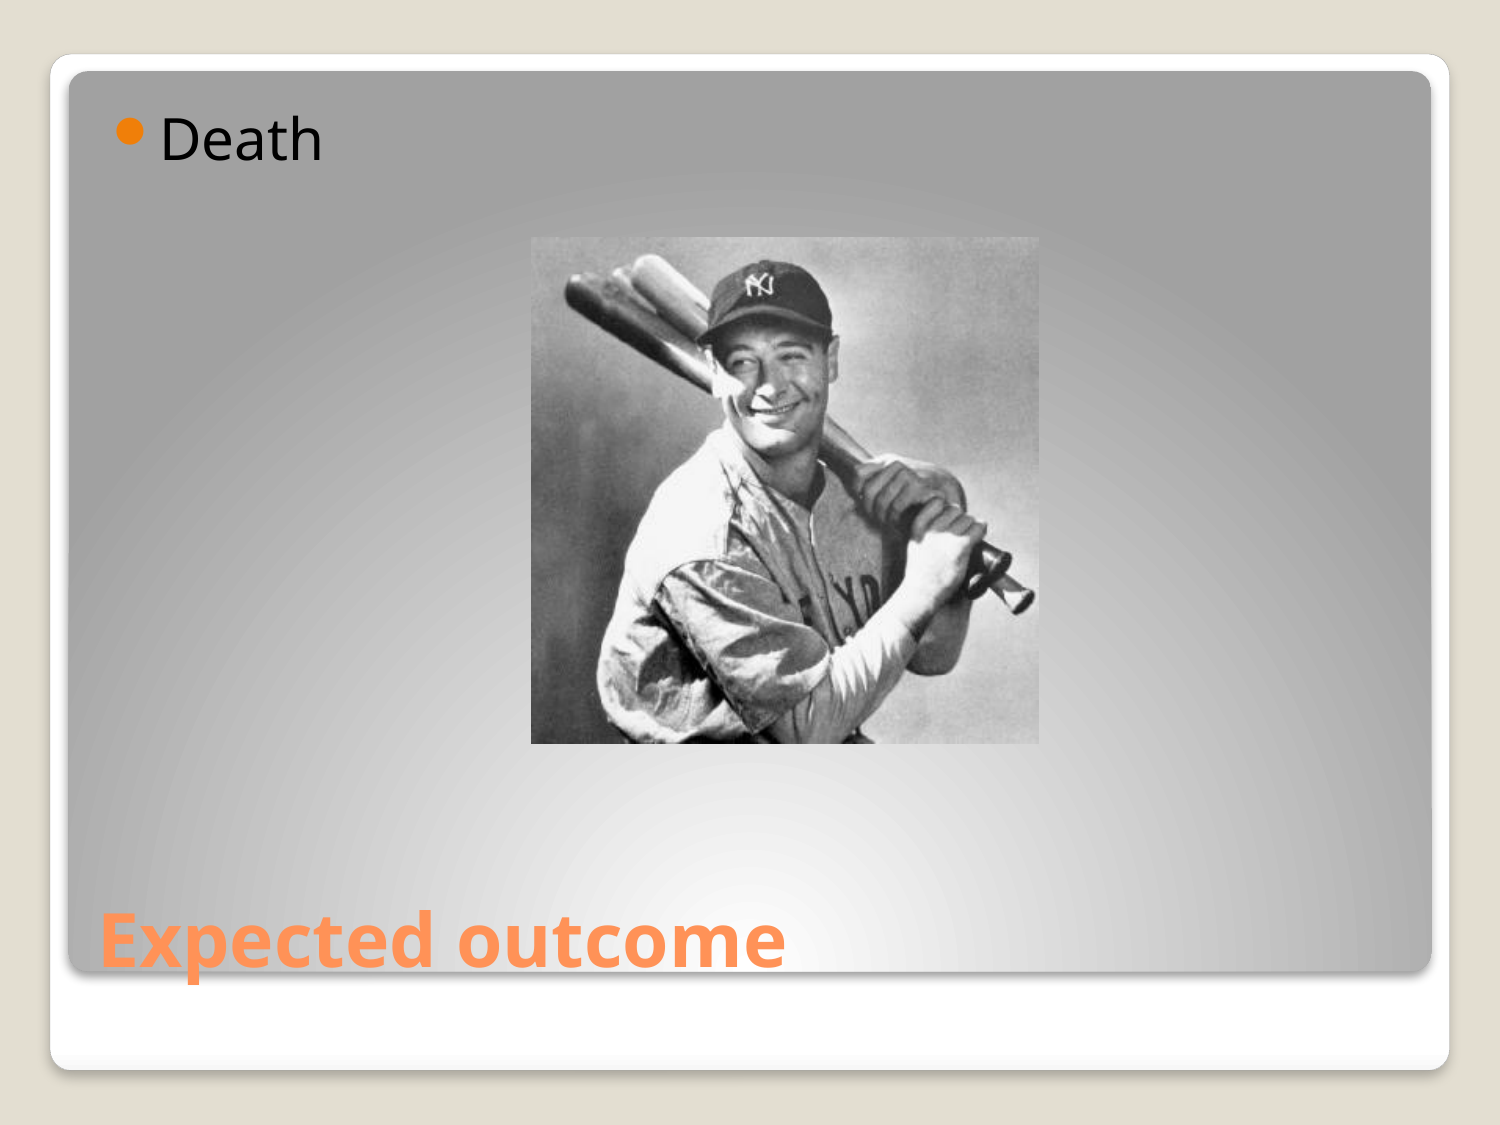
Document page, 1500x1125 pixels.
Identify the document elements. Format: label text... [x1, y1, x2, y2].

title Expected outcome [82, 817, 1425, 990]
picture [531, 237, 1039, 745]
list Death [82, 86, 1425, 774]
